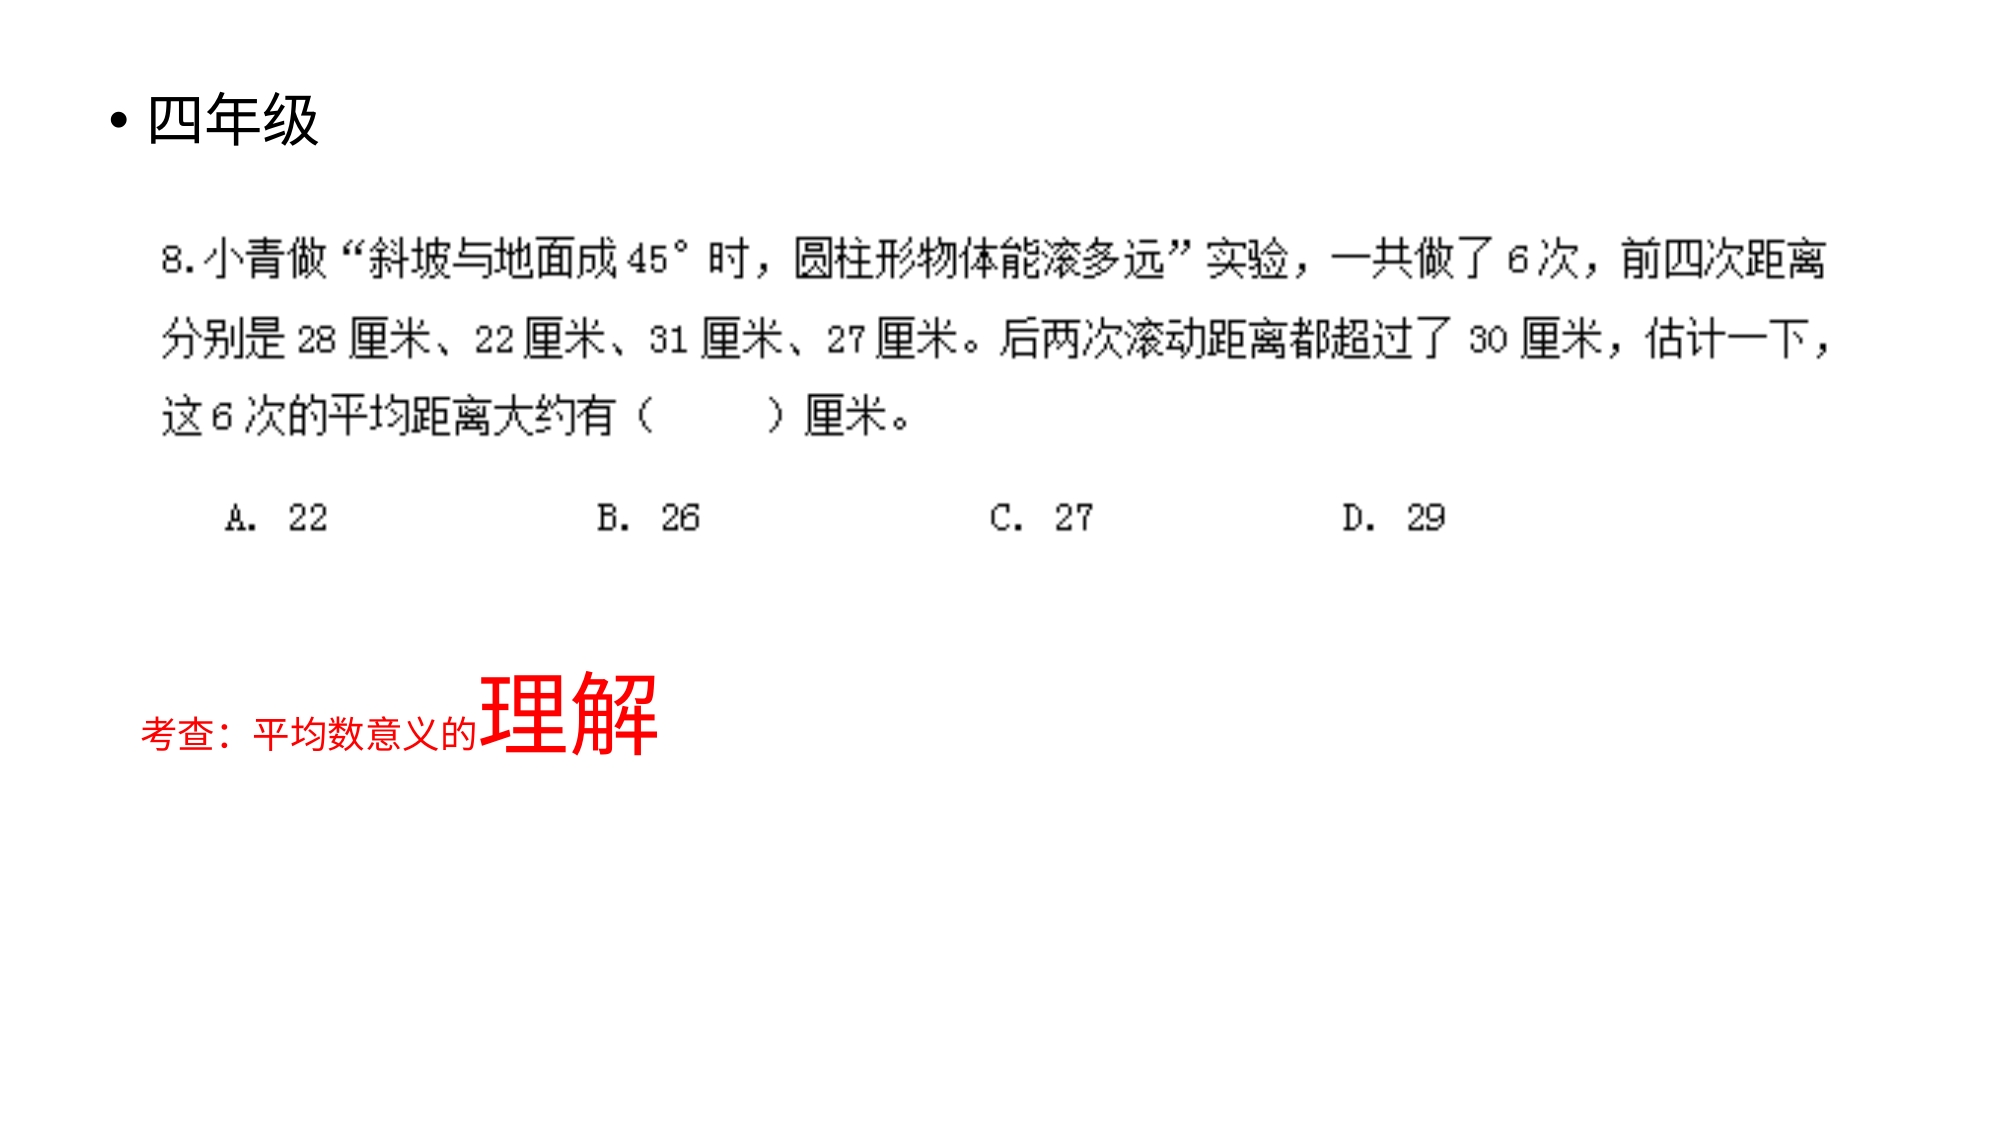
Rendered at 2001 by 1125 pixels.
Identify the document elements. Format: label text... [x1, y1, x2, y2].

picture [93, 220, 1895, 561]
list 四年级 [93, 83, 378, 193]
text_box 考查：平均数意义的理解 [125, 649, 1559, 775]
